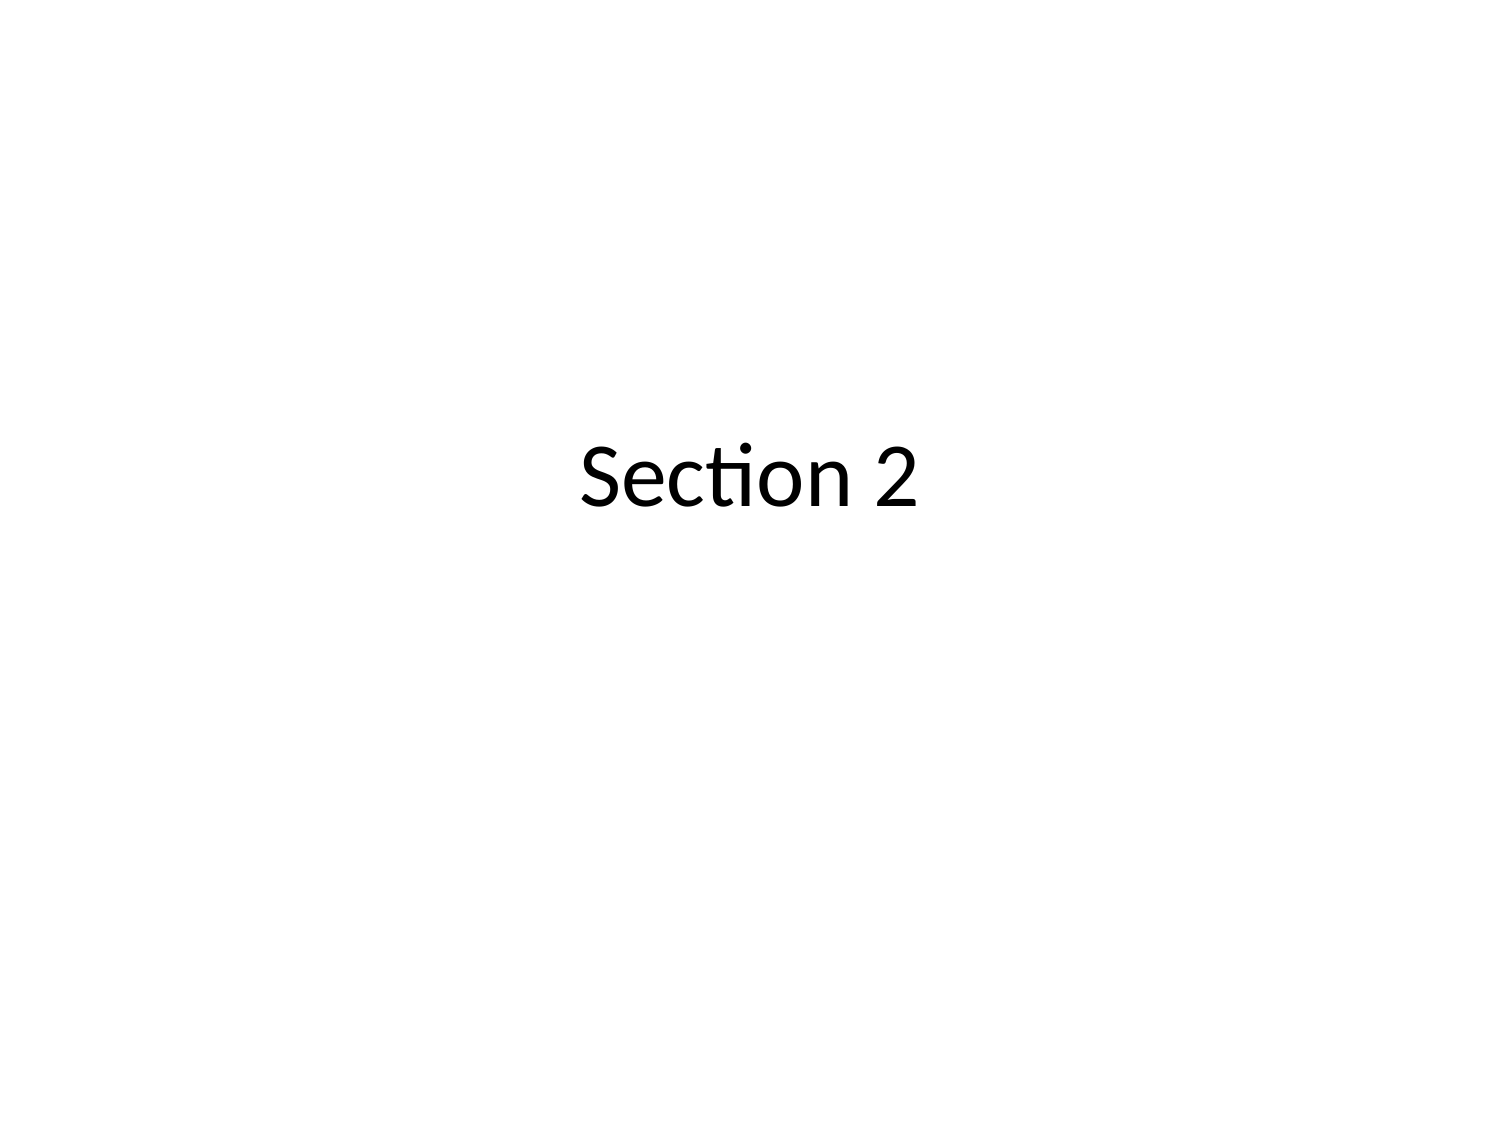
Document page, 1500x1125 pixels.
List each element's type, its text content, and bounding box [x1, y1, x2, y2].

title Section 2 [112, 349, 1388, 591]
